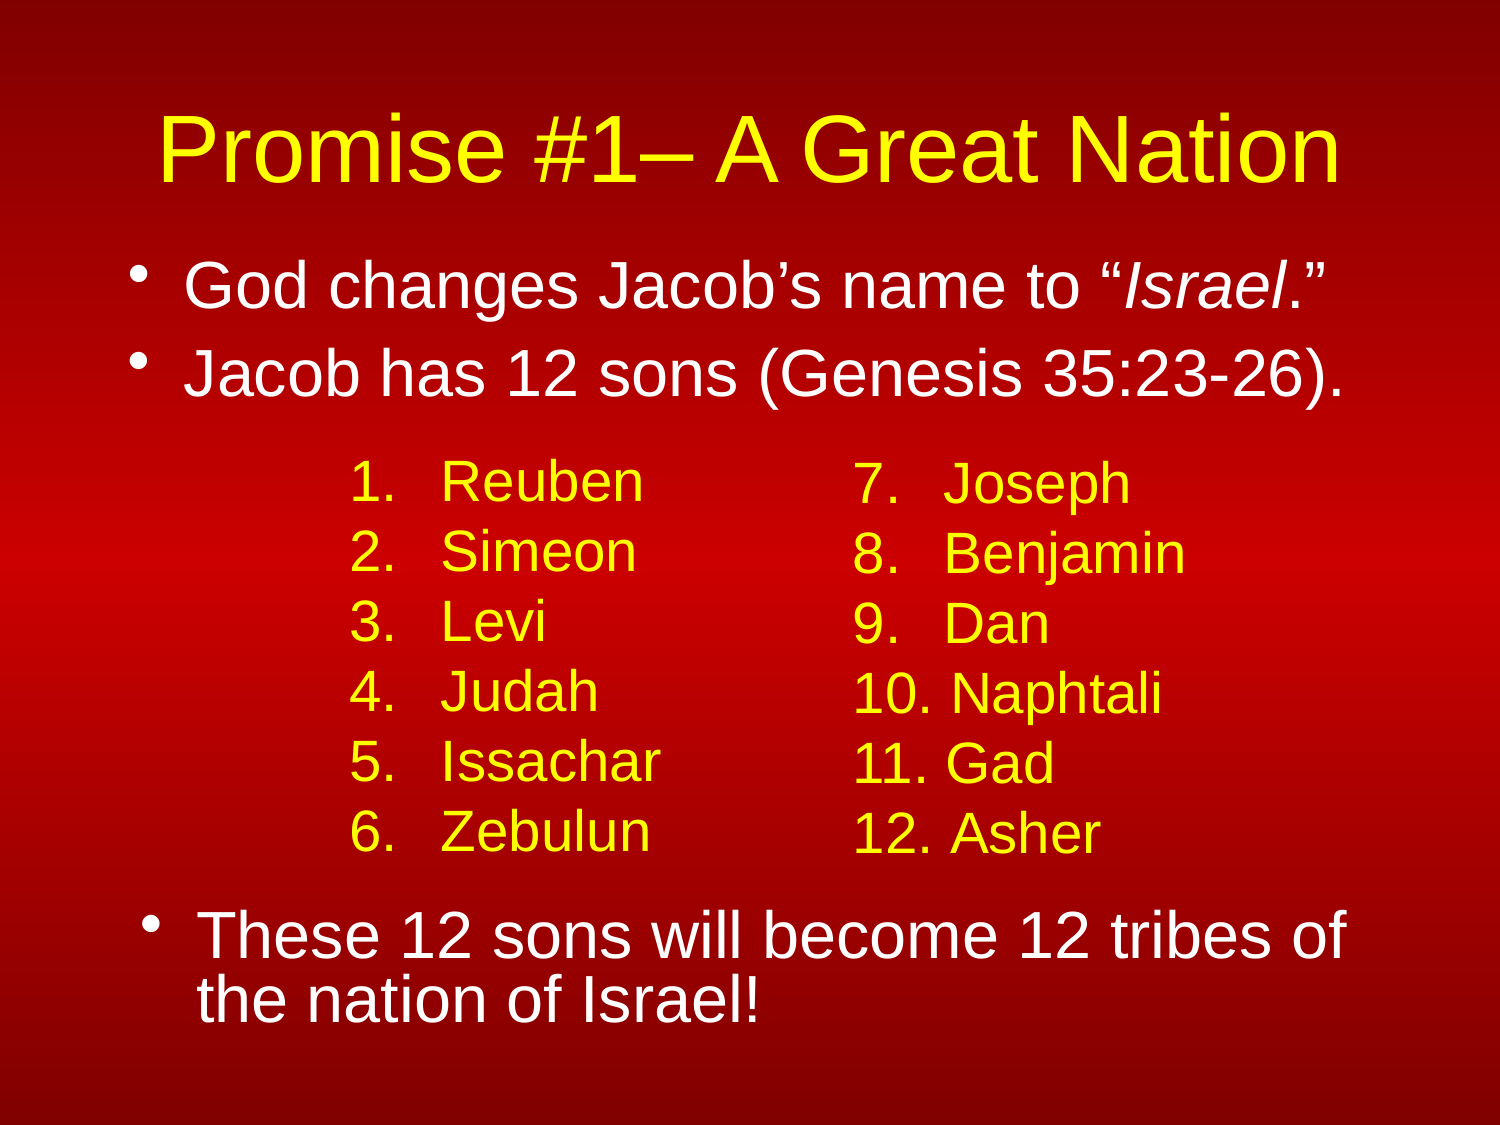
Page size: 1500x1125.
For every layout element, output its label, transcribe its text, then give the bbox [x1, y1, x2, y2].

title Promise #1– A Great Nation [37, 50, 1463, 238]
list God changes Jacob’s name to “Israel.” [112, 249, 1388, 337]
text_box Reuben Simeon Levi Judah Issachar Zebulun [334, 435, 677, 871]
text_box These 12 sons will become 12 tribes of the nation of Israel! [124, 899, 1400, 1038]
text_box Joseph Benjamin Dan Naphtali Gad Asher [837, 437, 1203, 873]
text_box Jacob has 12 sons (Genesis 35:23-26). [112, 337, 1388, 438]
